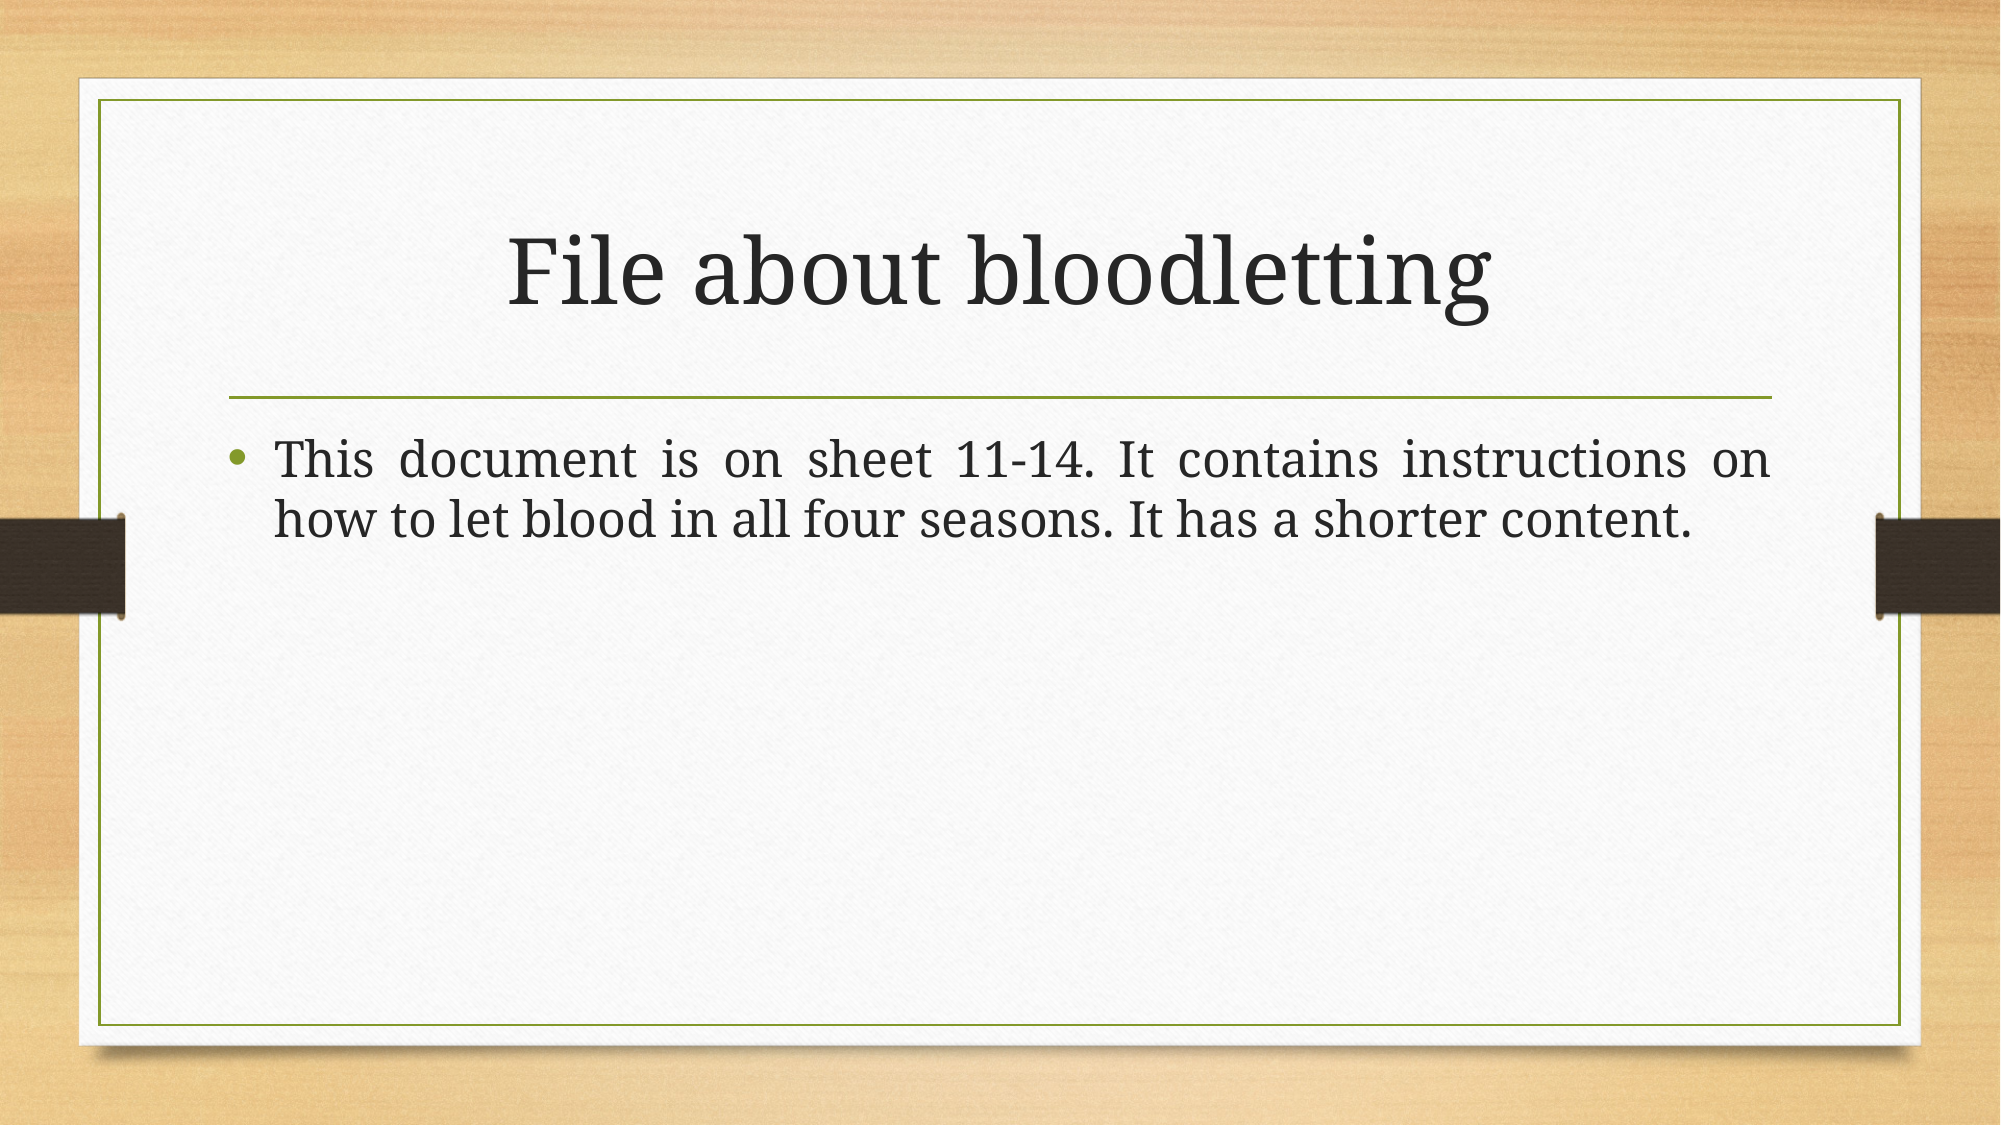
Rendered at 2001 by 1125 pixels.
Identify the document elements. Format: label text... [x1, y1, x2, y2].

picture [0, 0, 2001, 1125]
list This document is on sheet 11-14. It contains instructions on how to let blood in all four seasons. It has a shorter content. [212, 419, 1788, 964]
title File about bloodletting [212, 161, 1788, 375]
